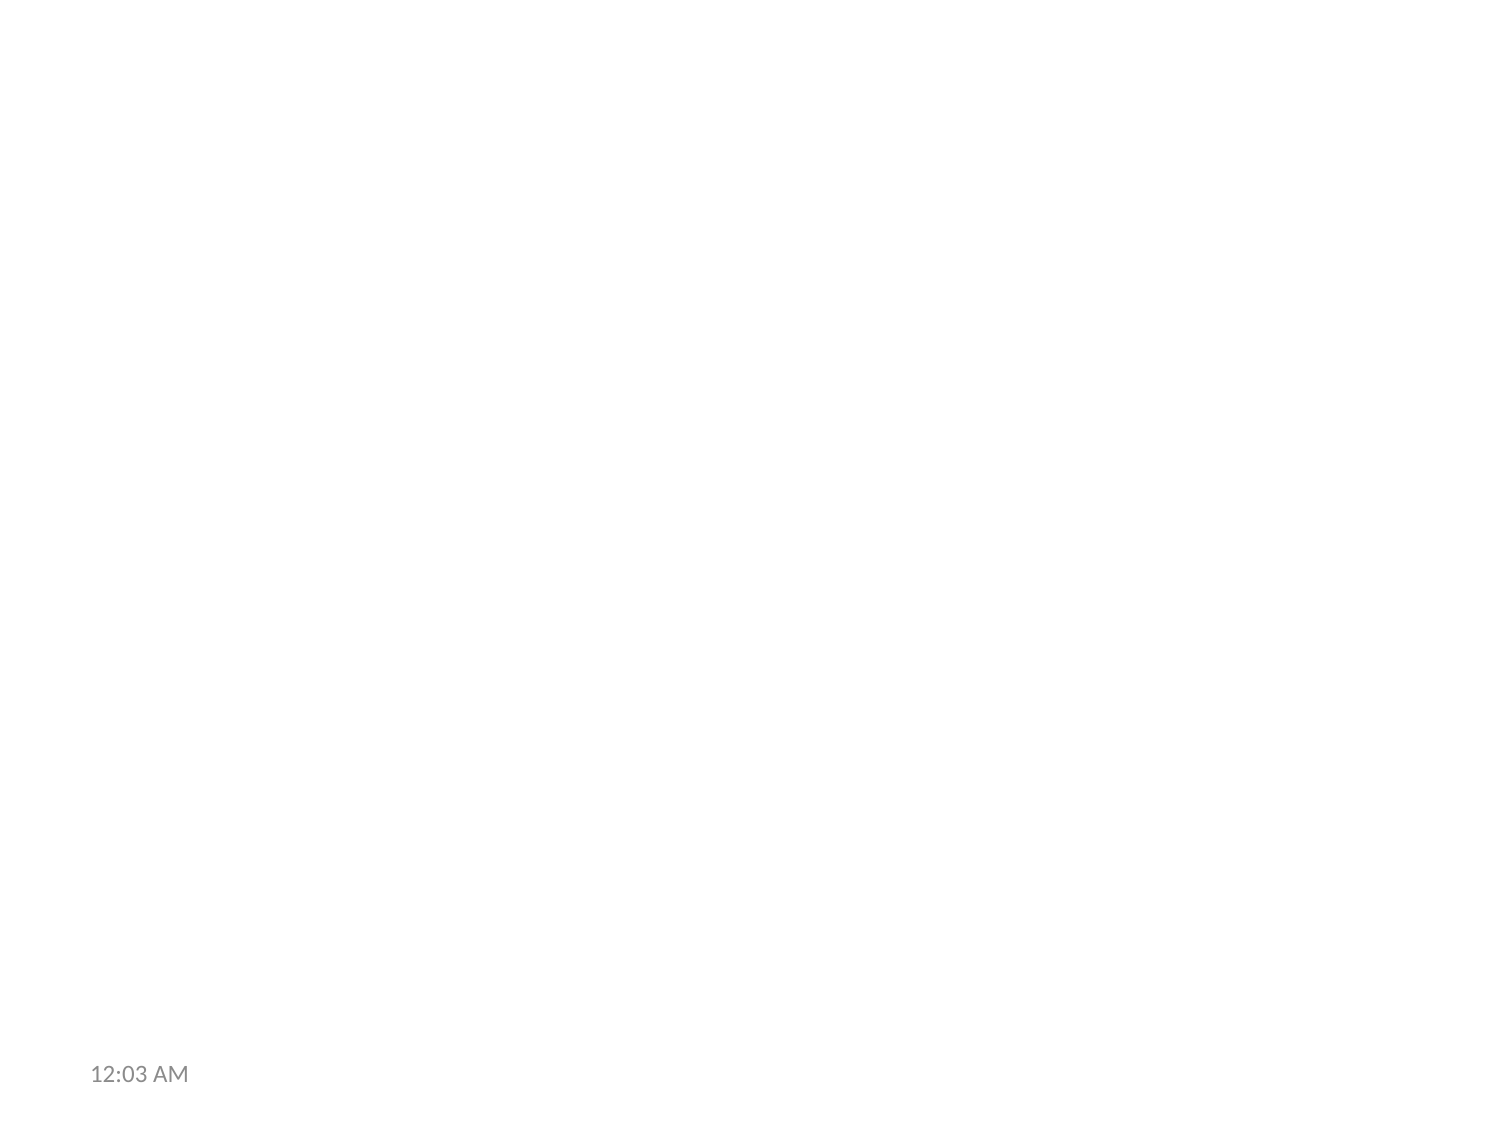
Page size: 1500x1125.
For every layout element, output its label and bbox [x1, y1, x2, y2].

slide_number [75, 1042, 425, 1103]
